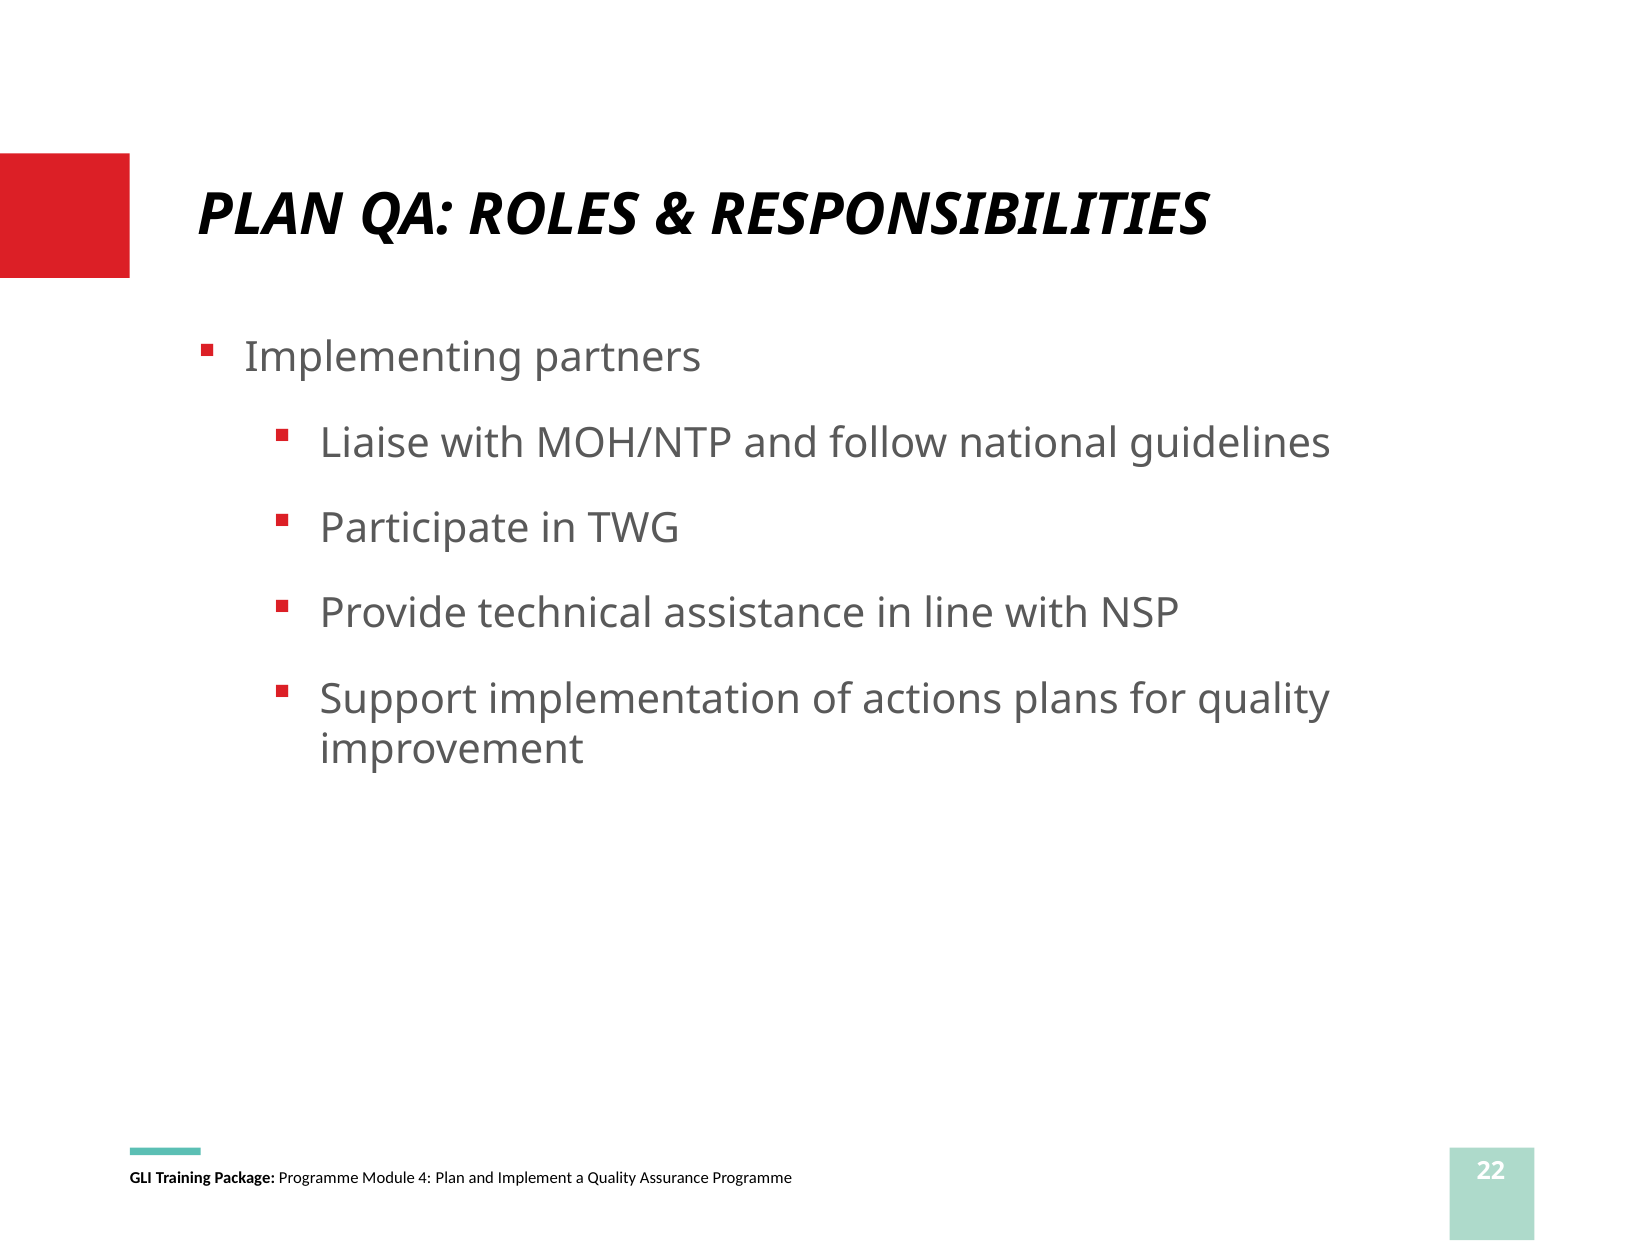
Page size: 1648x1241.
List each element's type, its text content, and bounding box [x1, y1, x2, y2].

title PLAN QA: ROLES & RESPONSIBILITIES [197, 153, 1450, 278]
list Implementing partners Liaise with MOH/NTP and follow national guidelines Participate in TWG Provide technical assistance in line with NSP Support implementation of actions plans for quality improvement [197, 330, 1450, 1087]
